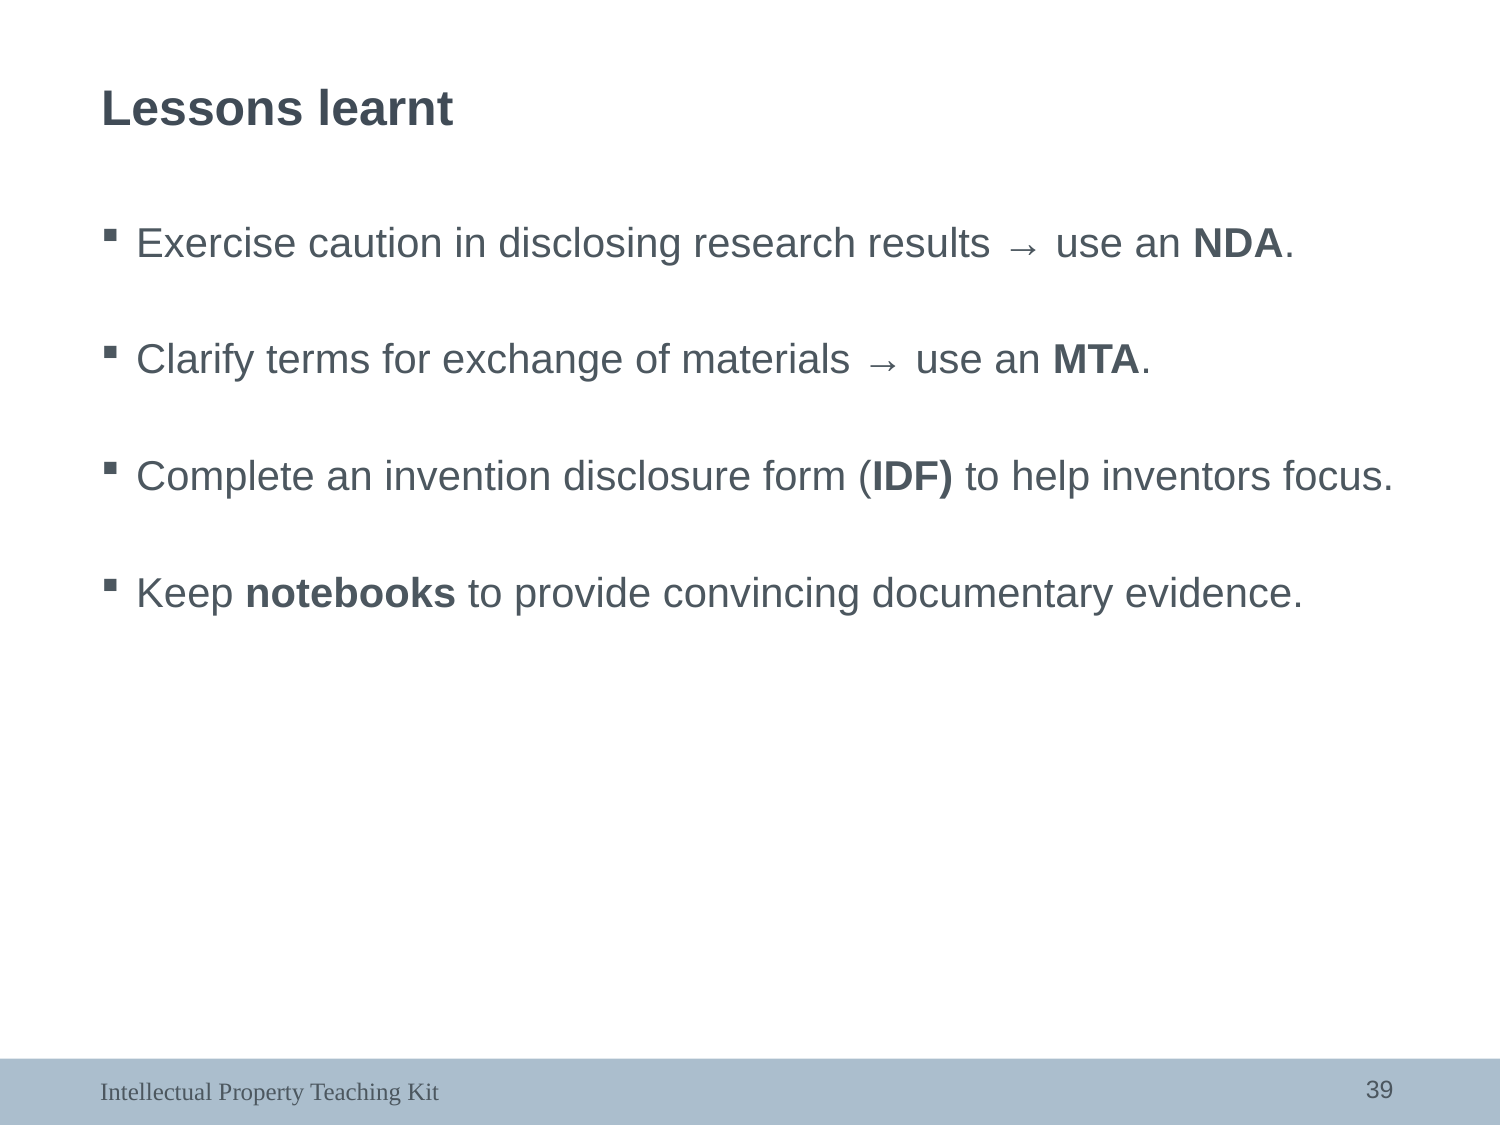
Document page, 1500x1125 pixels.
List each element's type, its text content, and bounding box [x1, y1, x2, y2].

text_box 39 [1269, 1070, 1394, 1106]
text_box Exercise caution in disclosing research results → use an NDA. Clarify terms for exchange of materials → use an MTA. Complete an invention disclosure form (IDF) to help inventors focus. Keep notebooks to provide convincing documentary evidence. [85, 199, 1424, 767]
title Lessons learnt [85, 67, 1386, 199]
footer Intellectual Property Teaching Kit [100, 1074, 988, 1125]
